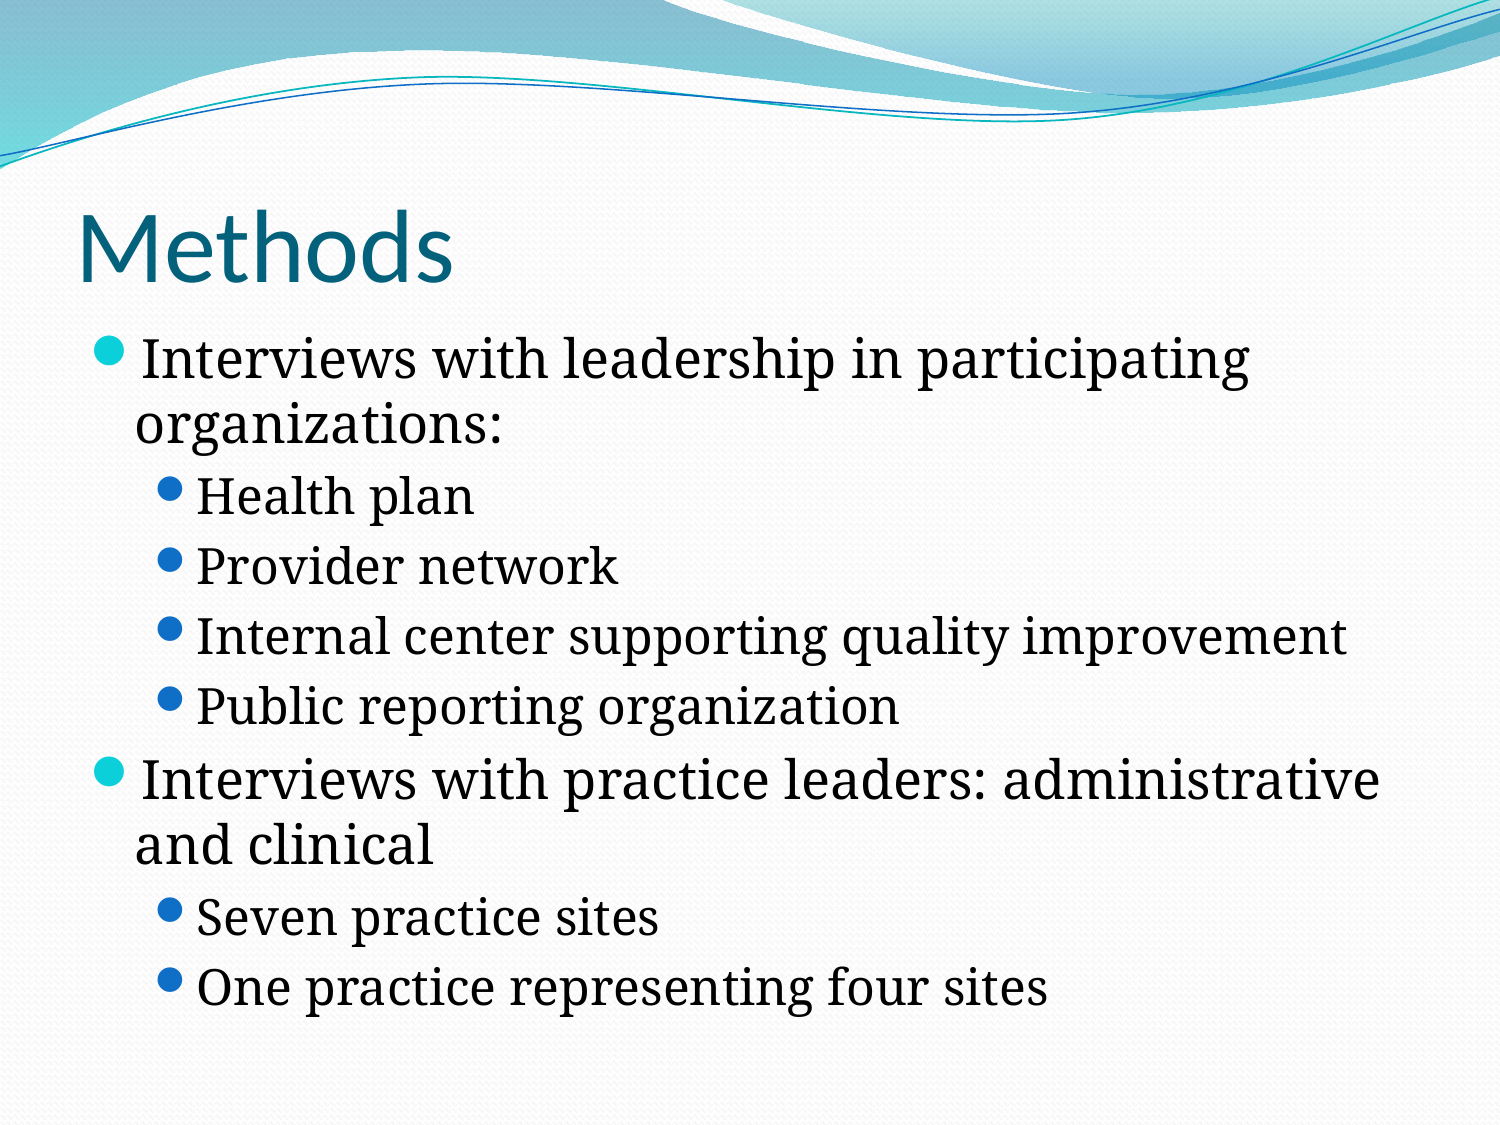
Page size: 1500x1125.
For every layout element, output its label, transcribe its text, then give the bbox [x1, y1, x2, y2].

title Methods [75, 115, 1425, 303]
list Interviews with leadership in participating organizations: Health plan Provider network Internal center supporting quality improvement Public reporting organization Interviews with practice leaders: administrative and clinical Seven practice sites One practice representing four sites [75, 317, 1425, 1038]
